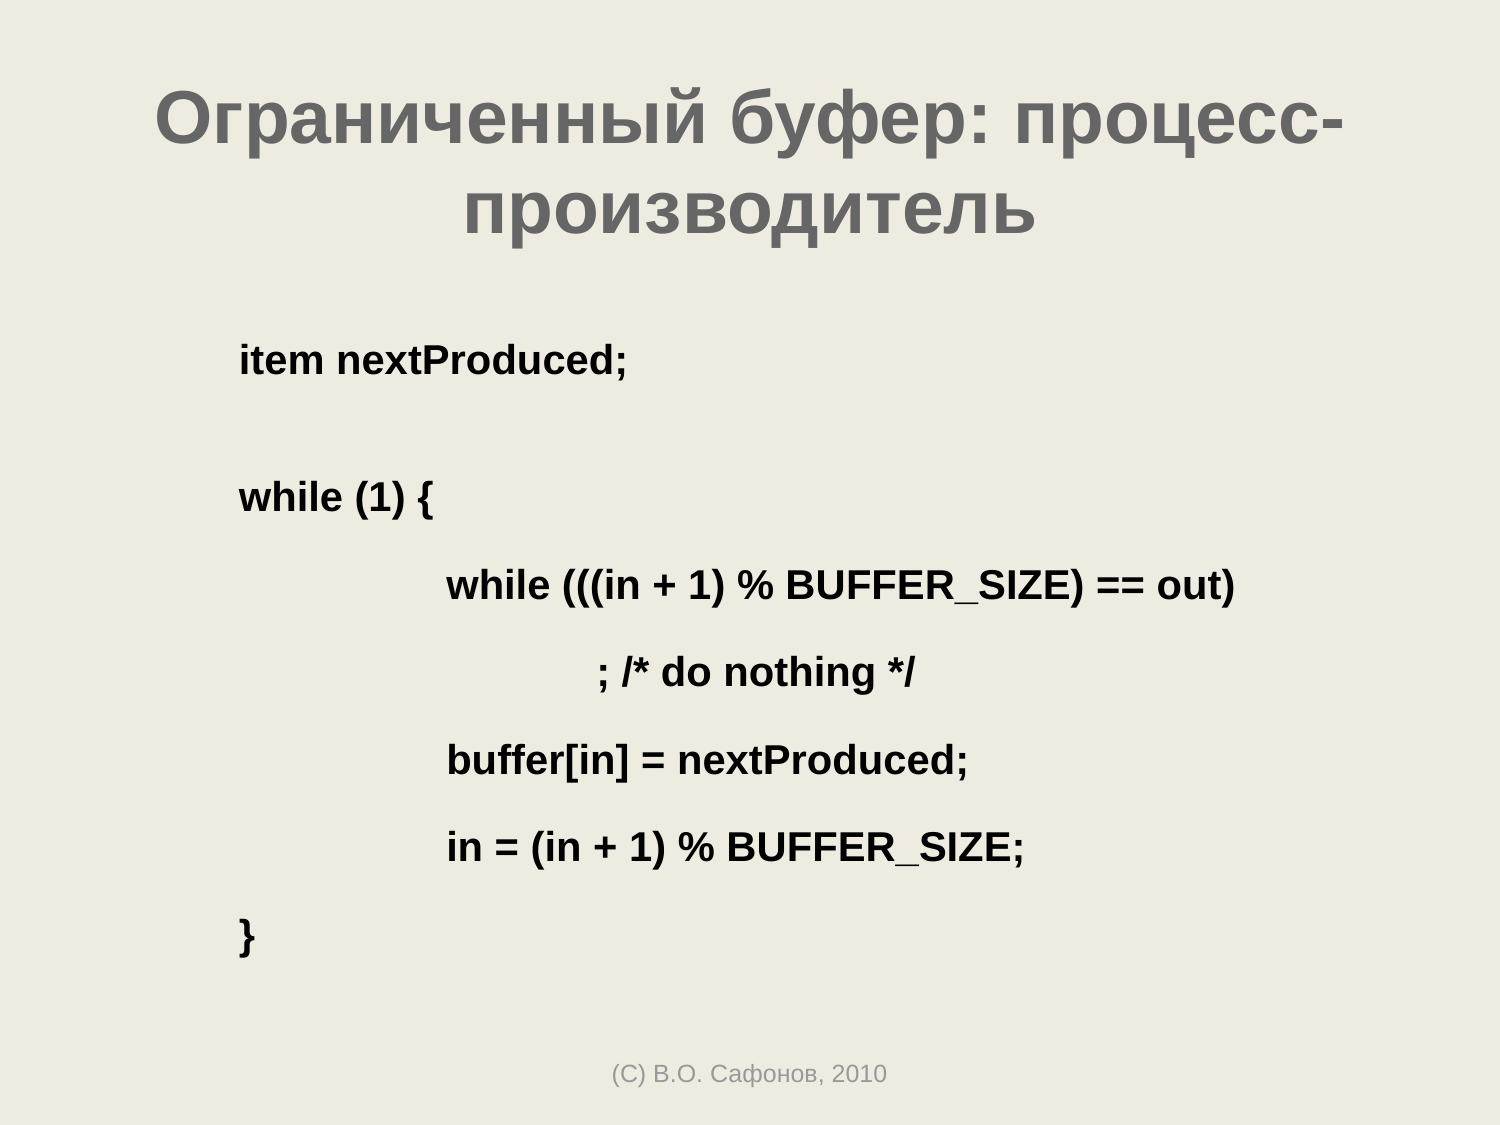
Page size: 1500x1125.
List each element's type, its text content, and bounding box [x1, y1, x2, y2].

title Ограниченный буфер: процесс-производитель [74, 49, 1426, 268]
footer (C) В.О. Сафонов, 2010 [512, 1042, 988, 1103]
list item nextProduced; while (1) { while (((in + 1) % BUFFER_SIZE) == out) ; /* do nothing */ buffer[in] = nextProduced; in = (in + 1) % BUFFER_SIZE; } [223, 324, 1276, 1005]
